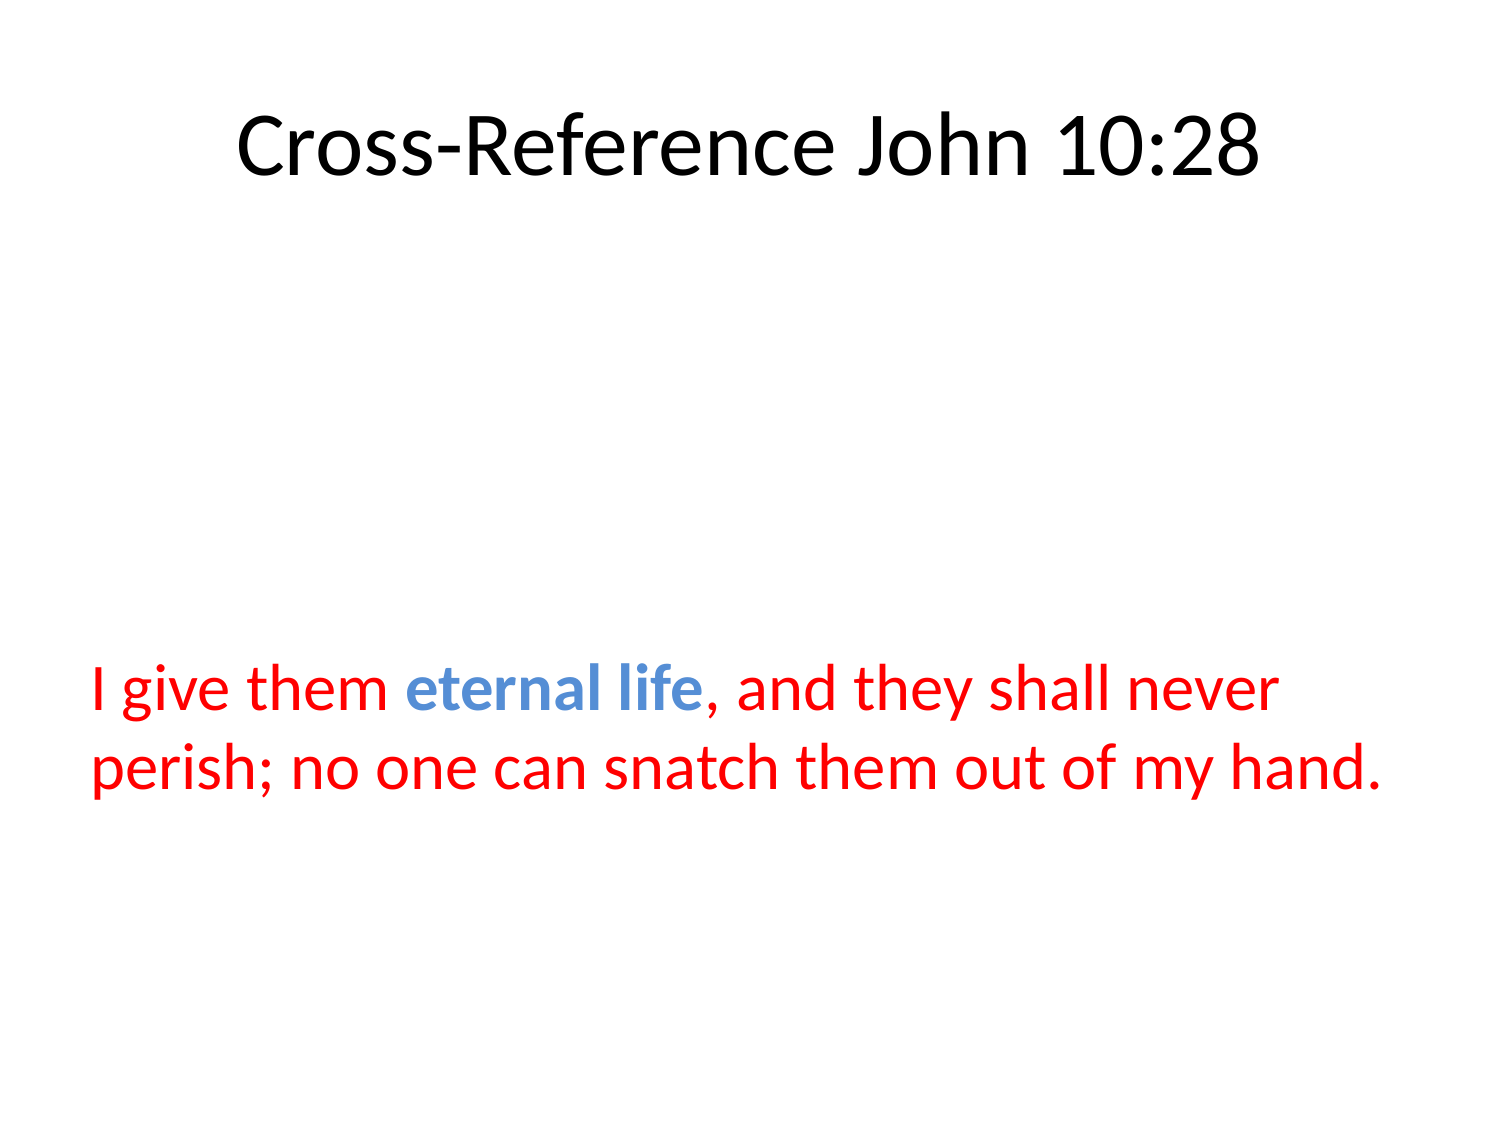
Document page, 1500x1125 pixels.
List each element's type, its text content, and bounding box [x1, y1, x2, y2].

list I give them eternal life, and they shall never perish; no one can snatch them out of my hand. [75, 262, 1425, 1005]
title Cross-Reference John 10:28 [75, 45, 1425, 233]
